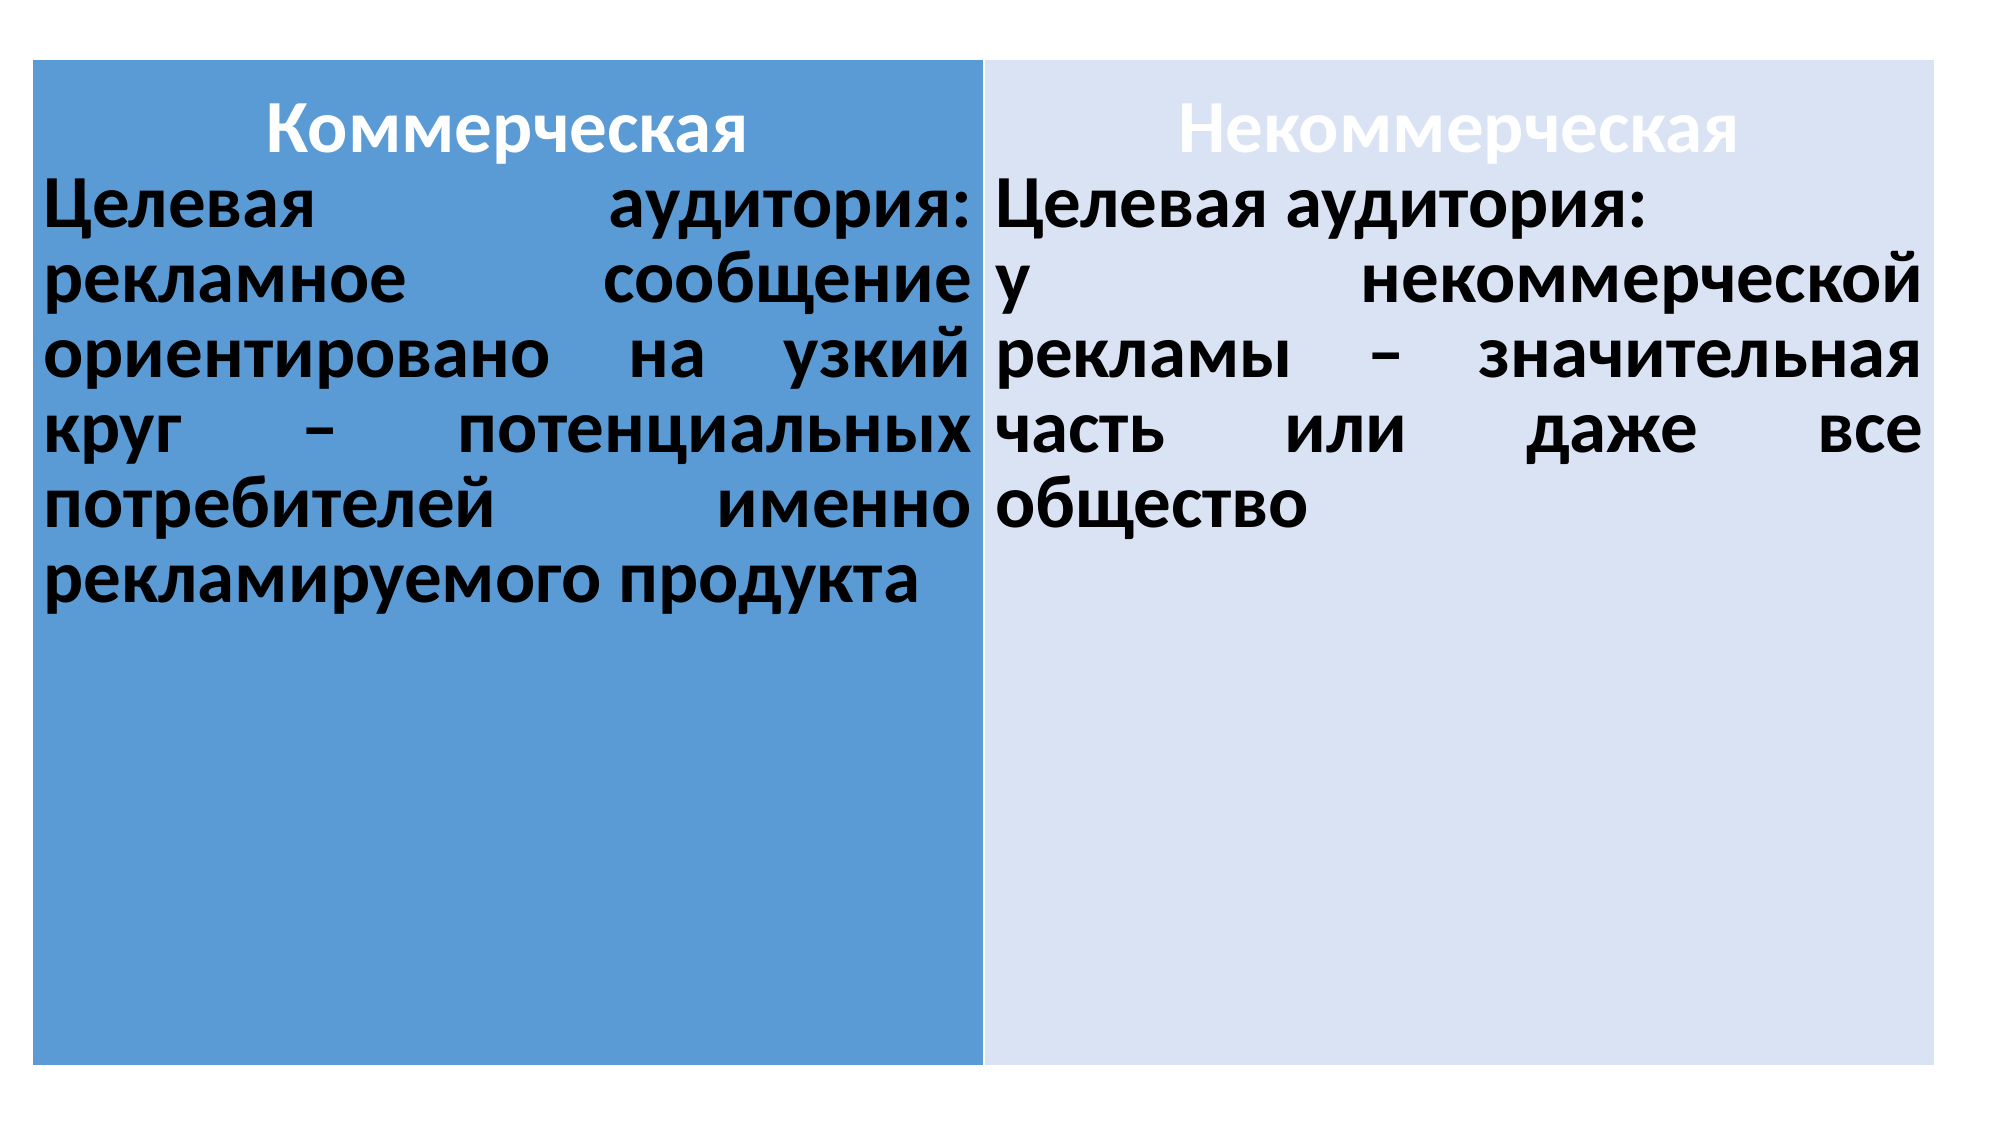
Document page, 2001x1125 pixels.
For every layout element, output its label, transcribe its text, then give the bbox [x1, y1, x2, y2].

table_header Некоммерческая Целевая аудитория: у некоммерческой рекламы – значительная часть или даже все общество [985, 60, 1934, 1065]
table_header Коммерческая Целевая аудитория: рекламное сообщение ориентировано на узкий круг – потенциальных потребителей именно рекламируемого продукта [33, 60, 983, 1065]
